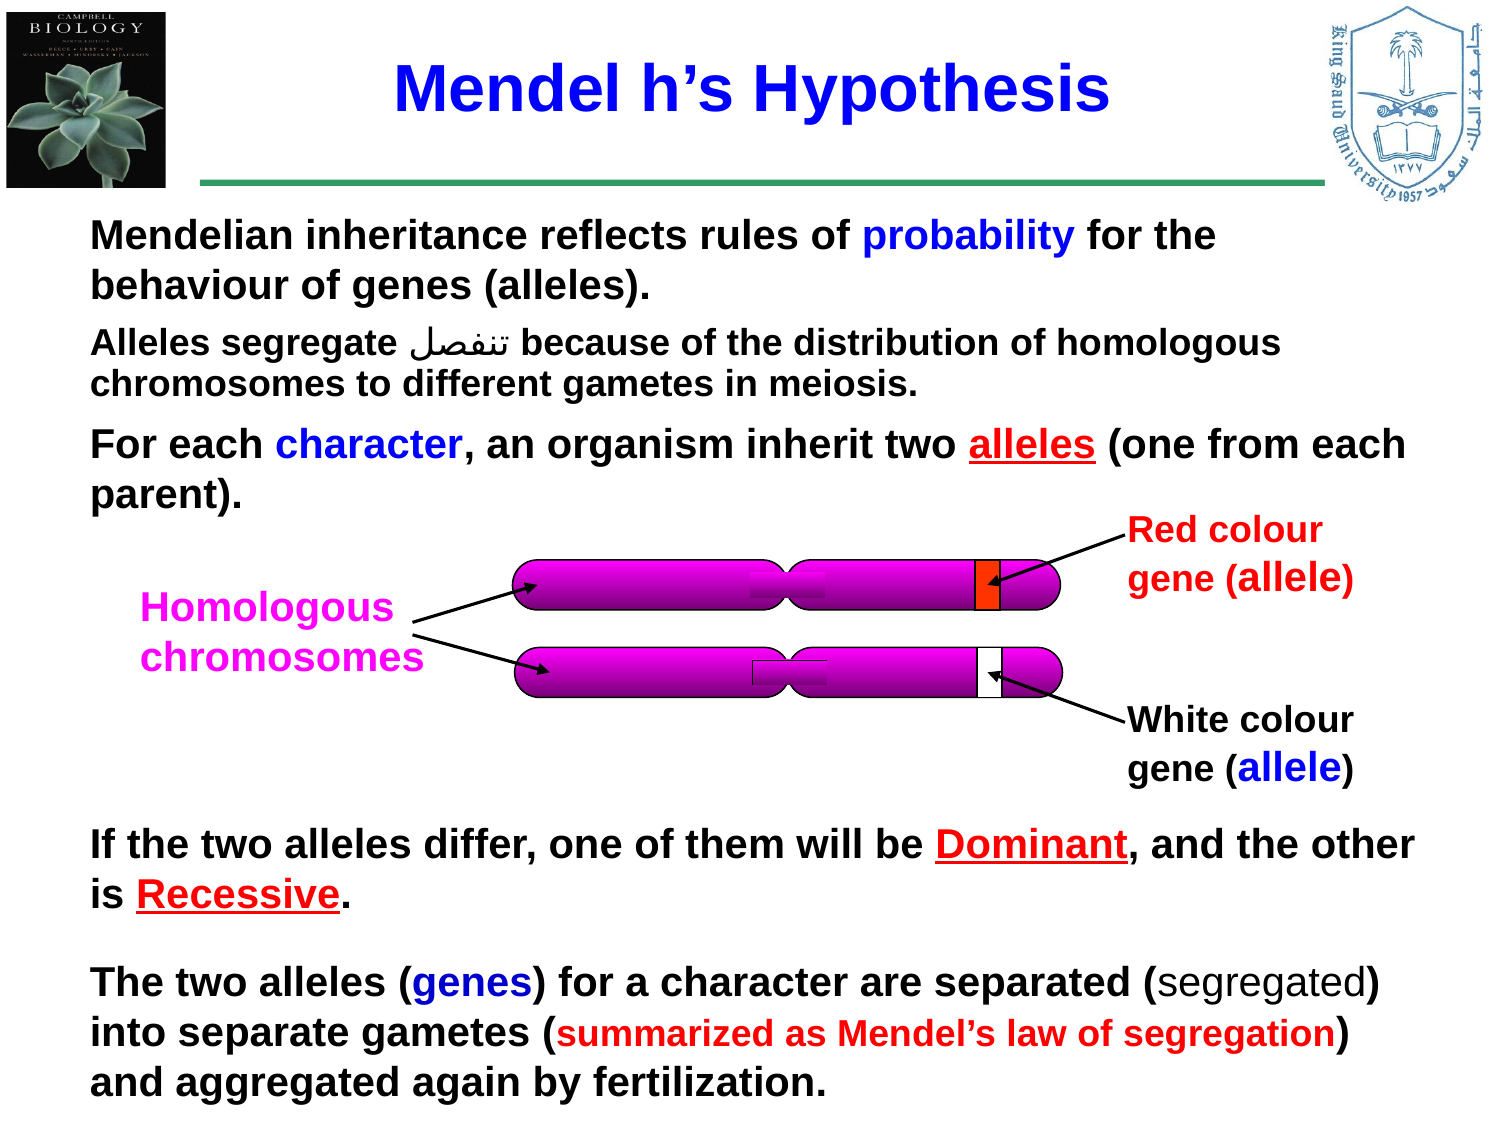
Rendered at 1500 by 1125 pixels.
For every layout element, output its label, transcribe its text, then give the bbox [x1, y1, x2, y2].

text_box The two alleles (genes) for a character are separated (segregated) into separate gametes (summarized as Mendel’s law of segregation) and aggregated again by fertilization. [74, 947, 1438, 1113]
text_box For each character, an organism inherit two alleles (one from each parent). [74, 409, 1438, 525]
text_box Mendelian inheritance reflects rules of probability for the behaviour of genes (alleles). [74, 216, 1438, 316]
text_box Alleles segregate تنفصل because of the distribution of homologous chromosomes to different gametes in meiosis. [74, 316, 1350, 412]
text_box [124, 572, 551, 688]
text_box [5, 0, 1488, 209]
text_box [512, 497, 1451, 611]
text_box If the two alleles differ, one of them will be Dominant, and the other is Recessive. [74, 809, 1438, 925]
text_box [514, 647, 1488, 798]
